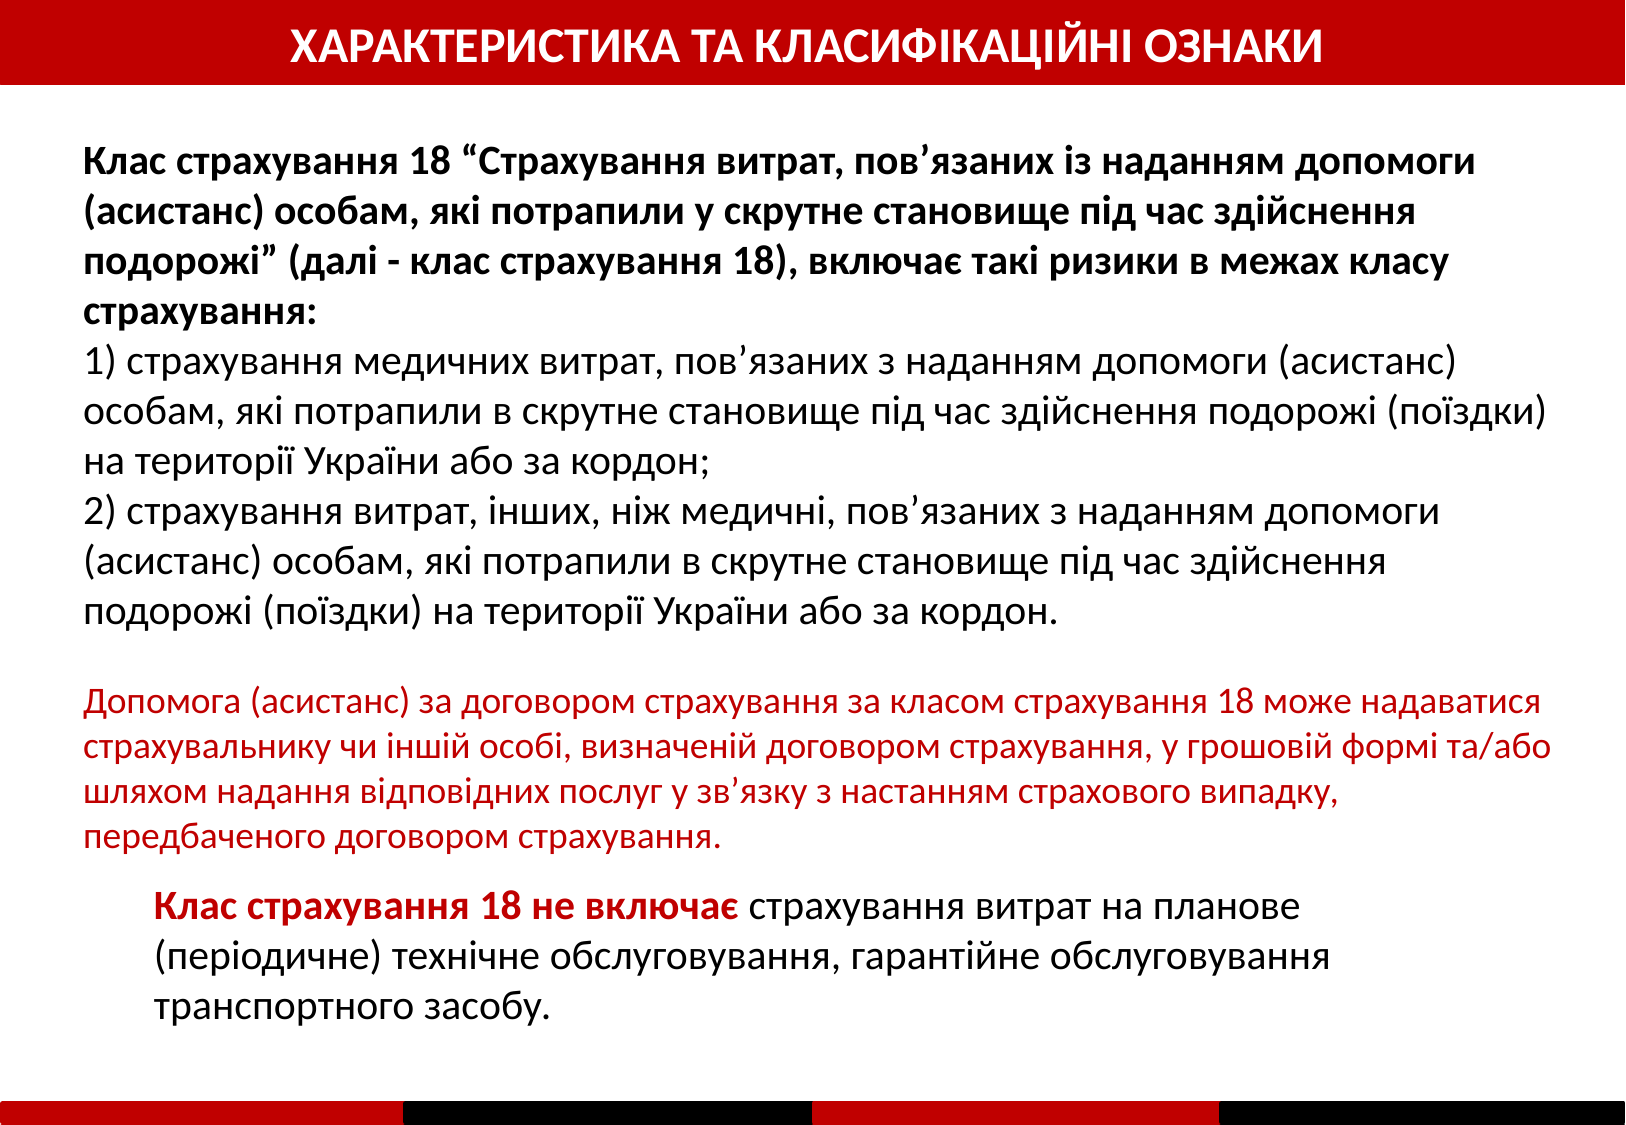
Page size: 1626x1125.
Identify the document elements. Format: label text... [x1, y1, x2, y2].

text_box Допомога (асистанс) за договором страхування за класом страхування 18 може надаватися страхувальнику чи іншій особі, визначеній договором страхування, у грошовій формі та/або шляхом надання відповідних послуг у зв’язку з настанням страхового випадку, передбаченого договором страхування. [68, 668, 1569, 864]
text_box Клас страхування 18 не включає страхування витрат на планове (періодичне) технічне обслуговування, гарантійне обслуговування транспортного засобу. [139, 870, 1427, 1036]
picture [0, 1101, 1625, 1125]
text_box Клас страхування 18 “Страхування витрат, пов’язаних із наданням допомоги (асистанс) особам, які потрапили у скрутне становище під час здійснення подорожі” (далі - клас страхування 18), включає такі ризики в межах класу страхування: 1) страхування медичних витрат, пов’язаних з наданням допомоги (асистанс) особам, які потрапили в скрутне становище під час здійснення подорожі (поїздки) на території України або за кордон; 2) страхування витрат, інших, ніж медичні, пов’язаних з наданням допомоги (асистанс) особам, які потрапили в скрутне становище під час здійснення подорожі (поїздки) на території України або за кордон. [68, 125, 1569, 641]
text_box ХАРАКТЕРИСТИКА ТА КЛАСИФІКАЦІЙНІ ОЗНАКИ [0, 0, 1625, 85]
